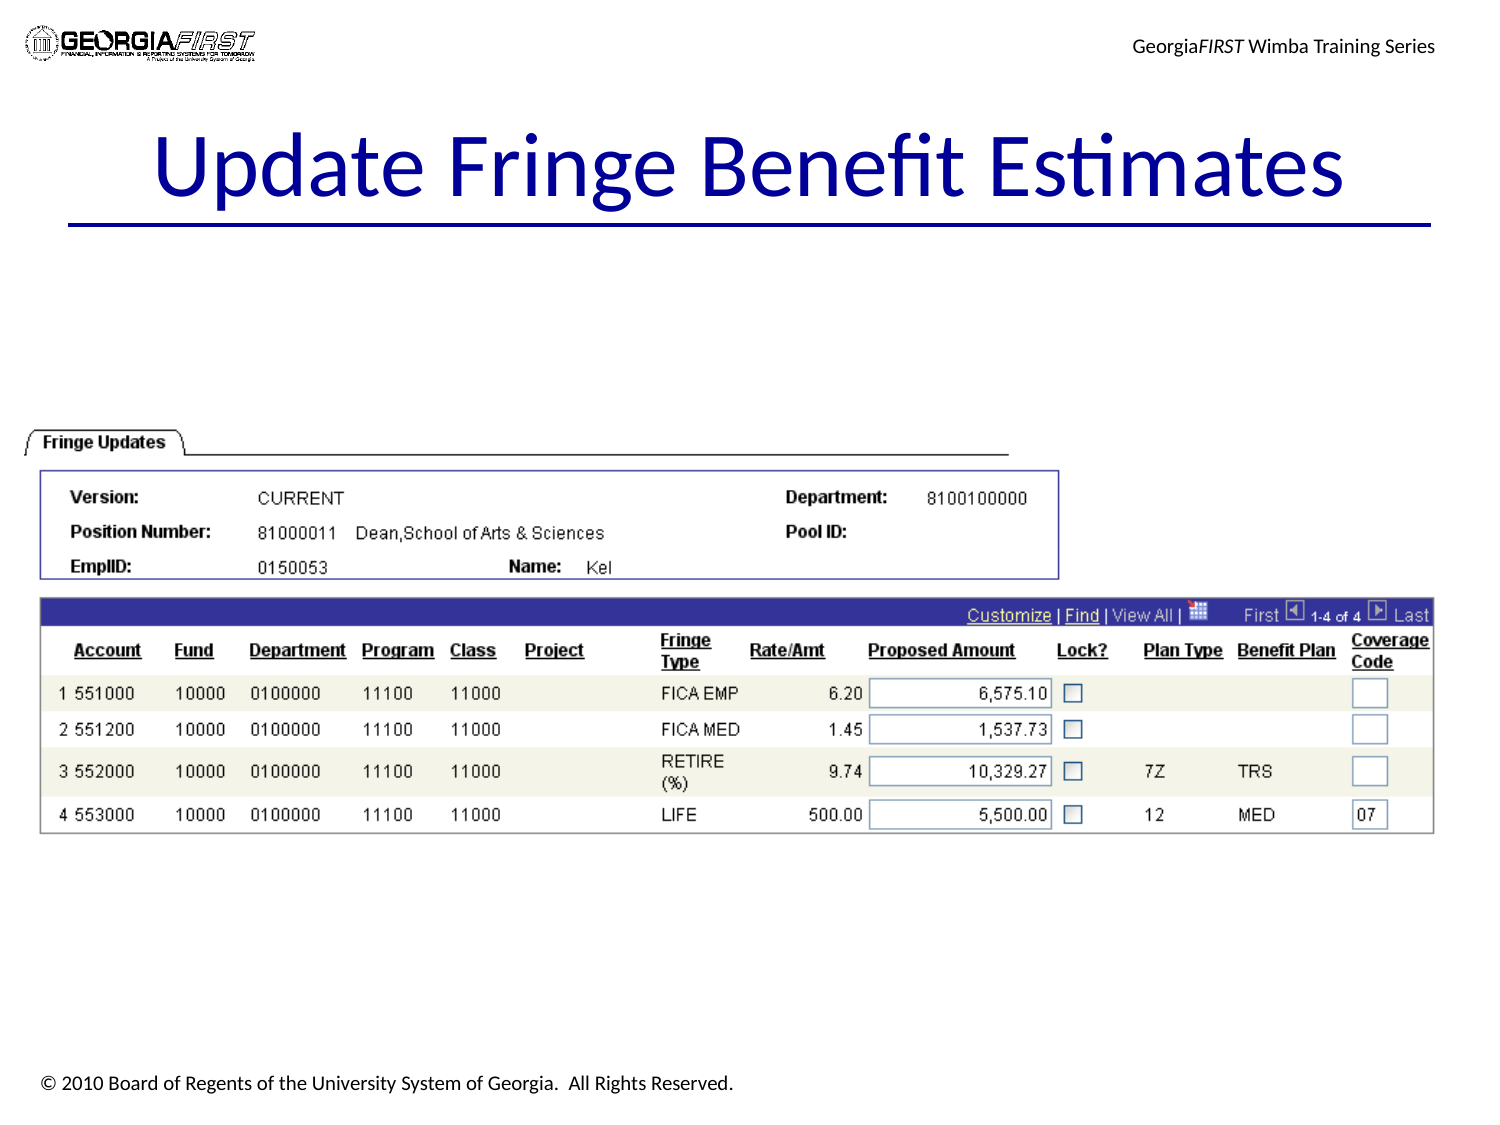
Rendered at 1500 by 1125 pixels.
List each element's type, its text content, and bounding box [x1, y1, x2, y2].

picture [24, 24, 255, 63]
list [24, 424, 1485, 841]
title Update Fringe Benefit Estimates [75, 87, 1425, 233]
